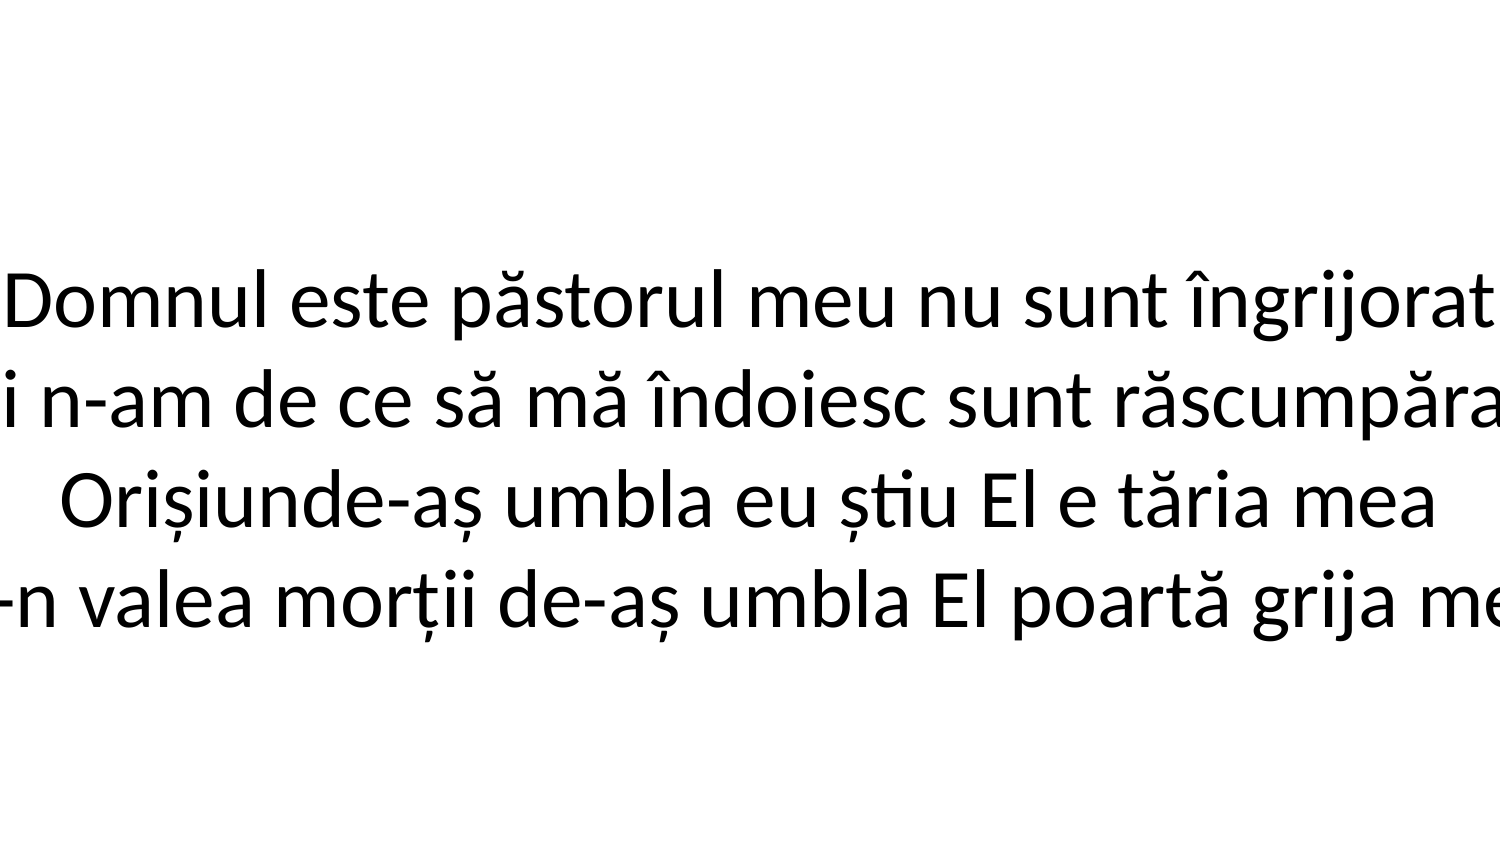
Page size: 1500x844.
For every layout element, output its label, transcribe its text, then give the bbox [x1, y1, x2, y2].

text_box Domnul este păstorul meu nu sunt îngrijorat Și n-am de ce să mă îndoiesc sunt răscumpărat Orișiunde-aș umbla eu știu El e tăria mea Și-n valea morții de-aș umbla El poartă grija mea [0, 192, 1500, 652]
